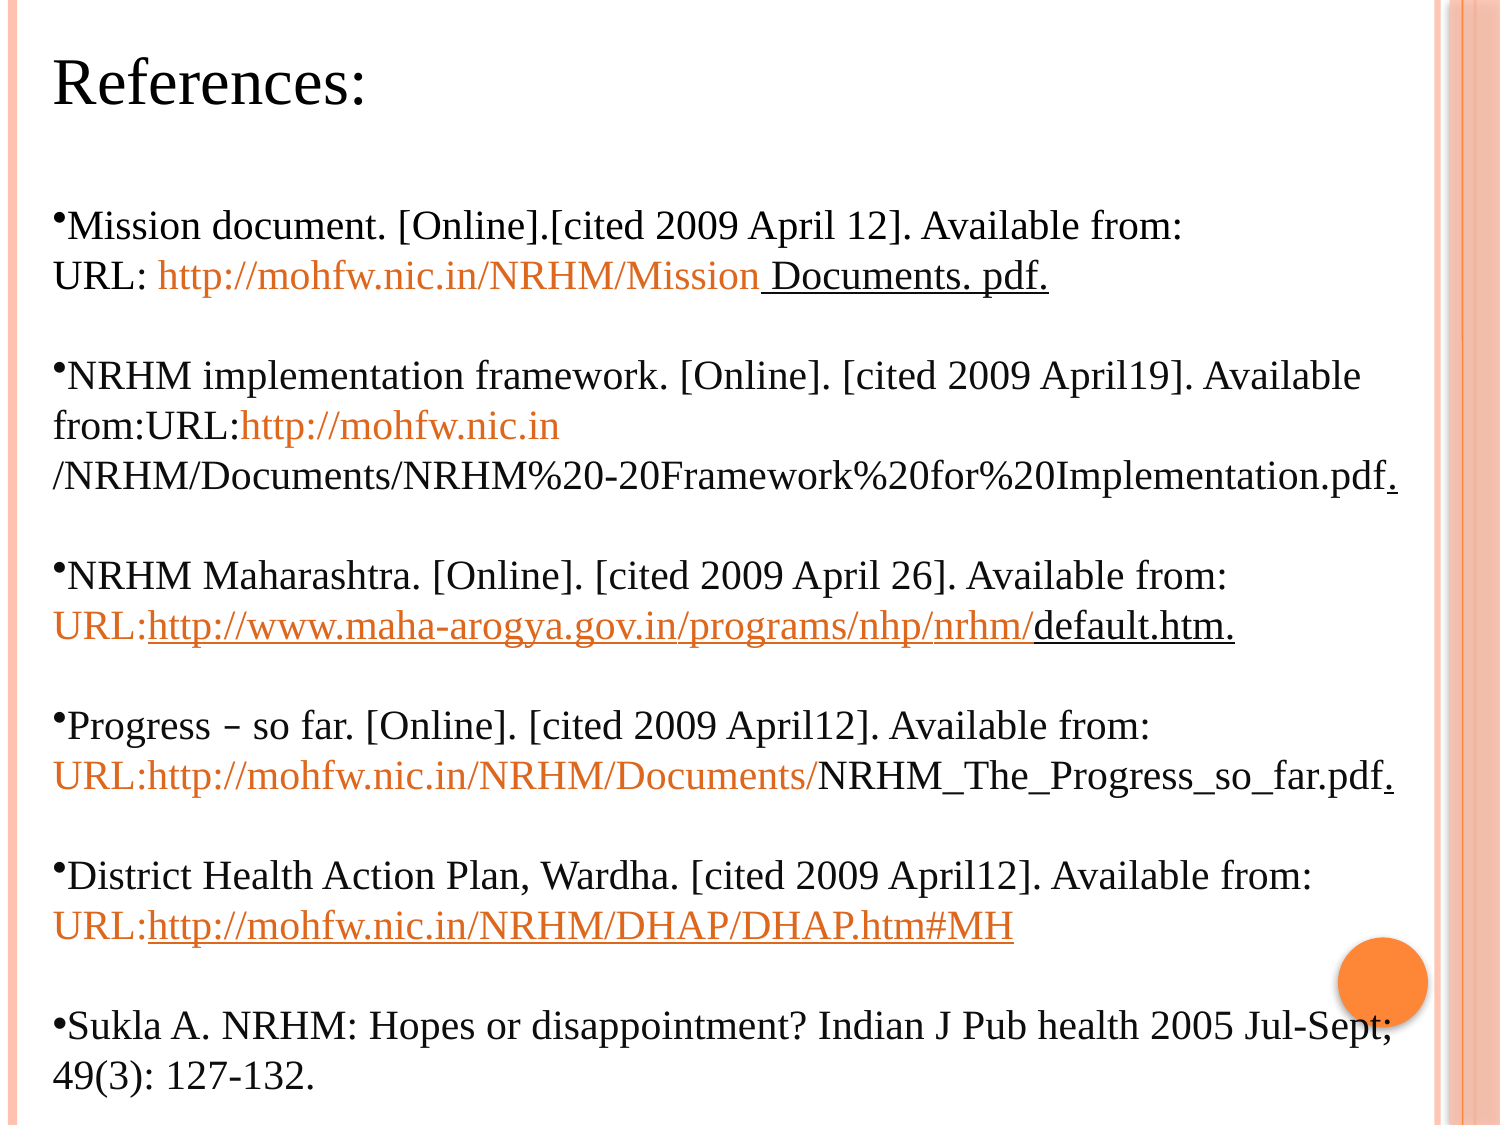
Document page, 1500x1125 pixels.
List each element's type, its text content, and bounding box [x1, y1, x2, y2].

text_box References: Mission document. [Online].[cited 2009 April 12]. Available from: URL: http://mohfw.nic.in/NRHM/Mission Documents. pdf. NRHM implementation framework. [Online]. [cited 2009 April19]. Available from:URL:http://mohfw.nic.in/NRHM/Documents/NRHM%20-20Framework%20for%20Implementation.pdf. NRHM Maharashtra. [Online]. [cited 2009 April 26]. Available from: URL:http://www.maha-arogya.gov.in/programs/nhp/nrhm/default.htm. Progress – so far. [Online]. [cited 2009 April12]. Available from: URL:http://mohfw.nic.in/NRHM/Documents/NRHM_The_Progress_so_far.pdf. District Health Action Plan, Wardha. [cited 2009 April12]. Available from: URL:http://mohfw.nic.in/NRHM/DHAP/DHAP.htm#MH Sukla A. NRHM: Hopes or disappointment? Indian J Pub health 2005 Jul-Sept; 49(3): 127-132. [37, 30, 1475, 1106]
